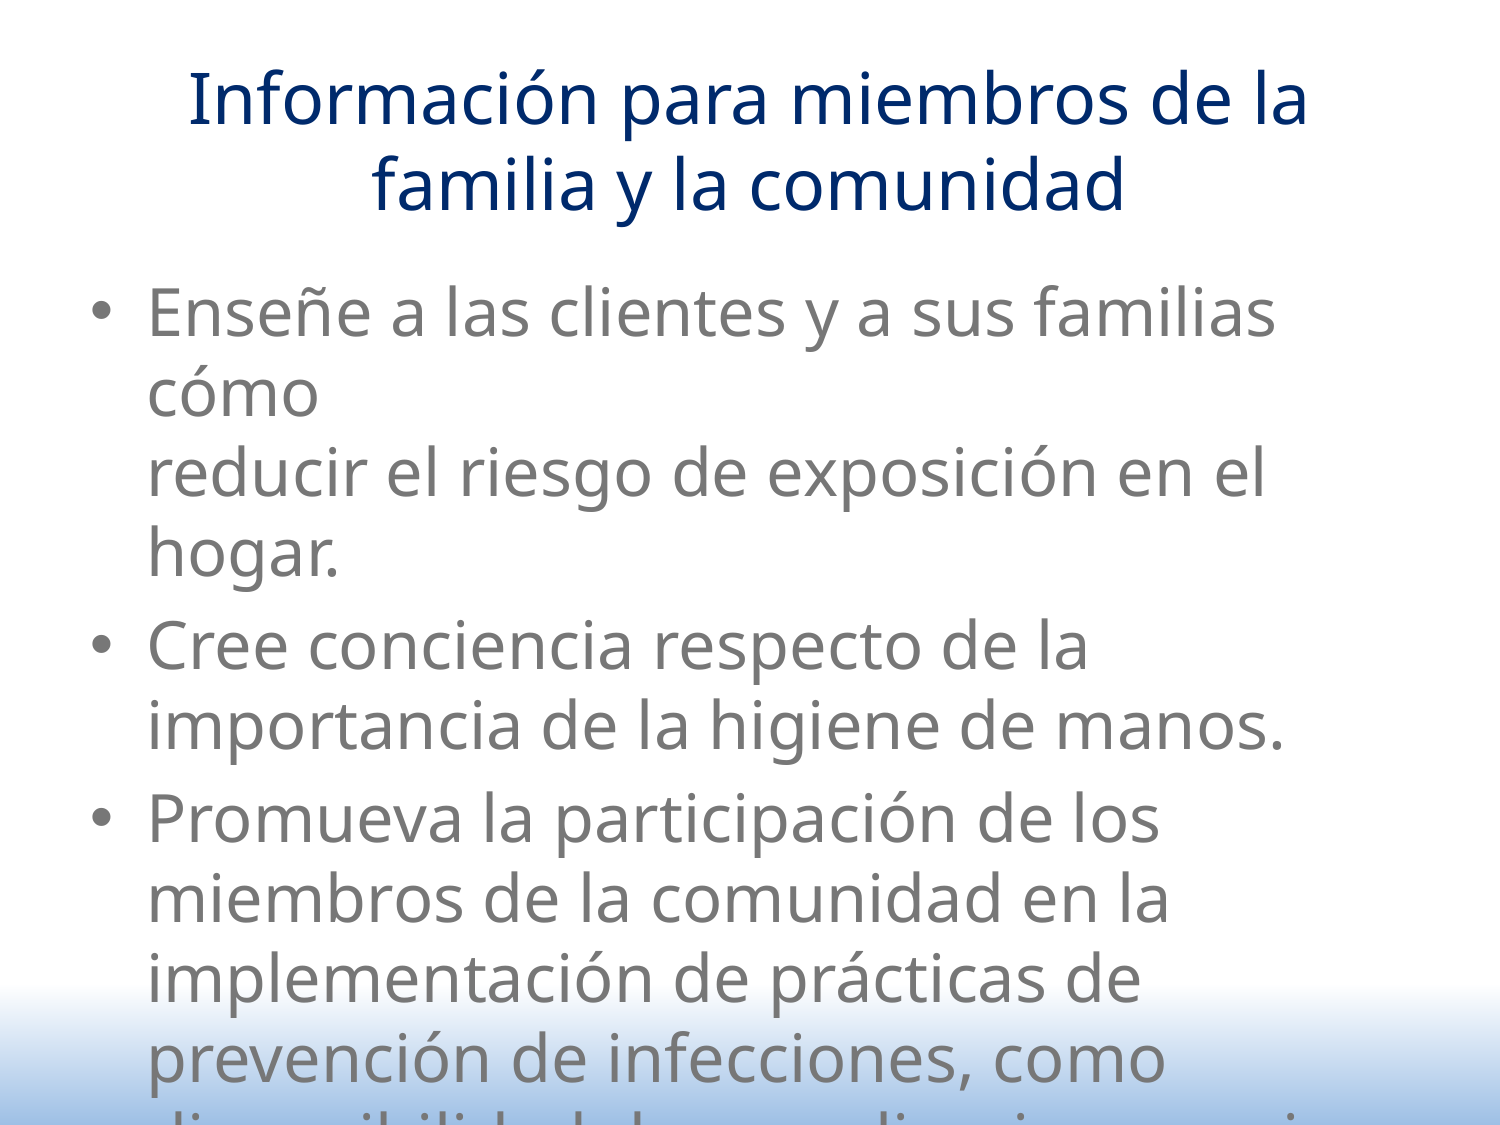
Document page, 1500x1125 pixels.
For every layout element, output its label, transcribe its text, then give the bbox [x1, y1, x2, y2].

title Información para miembros de la familia y la comunidad [75, 45, 1425, 233]
text_box Enseñe a las clientes y a sus familias cómo reducir el riesgo de exposición en el hogar. Cree conciencia respecto de la importancia de la higiene de manos. Promueva la participación de los miembros de la comunidad en la implementación de prácticas de prevención de infecciones, como disponibilidad de agua limpia, manejo de desechos, etc. en el establecimiento de salud. [74, 262, 1425, 1005]
